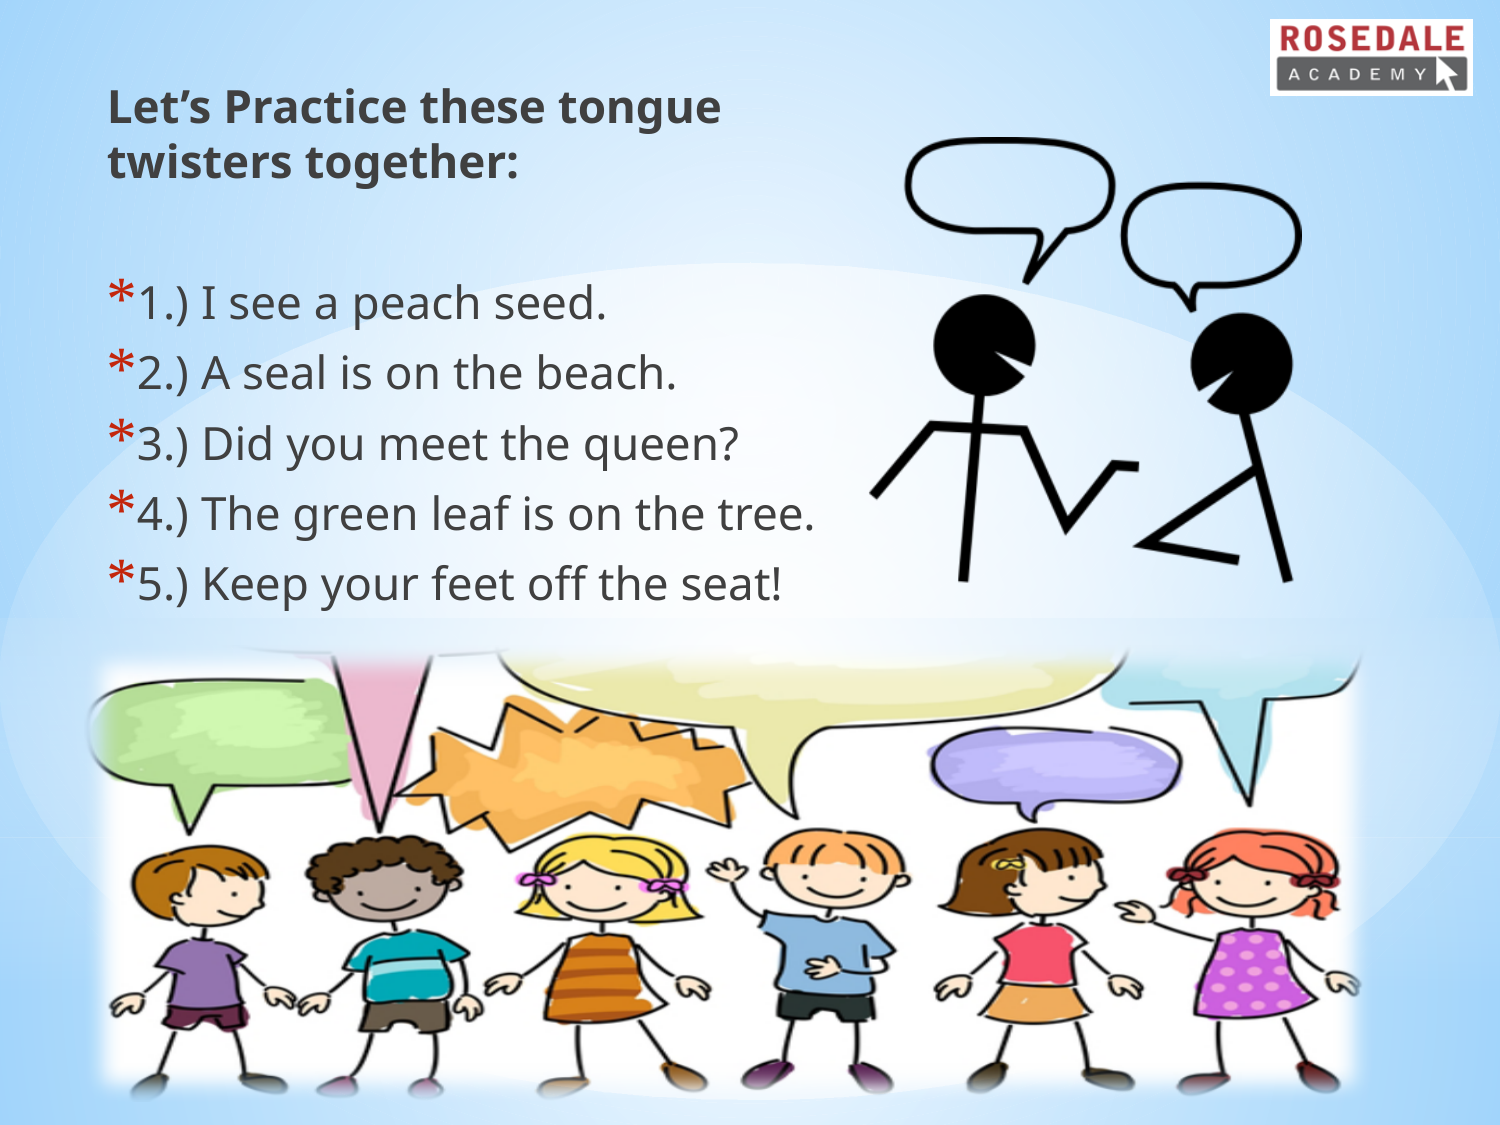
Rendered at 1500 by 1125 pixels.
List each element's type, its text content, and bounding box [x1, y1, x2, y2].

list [867, 136, 1302, 587]
picture [1270, 18, 1474, 97]
picture [84, 644, 1373, 1102]
list Let’s Practice these tongue twisters together: 1.) I see a peach seed. 2.) A seal is on the beach. 3.) Did you meet the queen? 4.) The green leaf is on the tree. 5.) Keep your feet off the seat! [84, 70, 869, 641]
